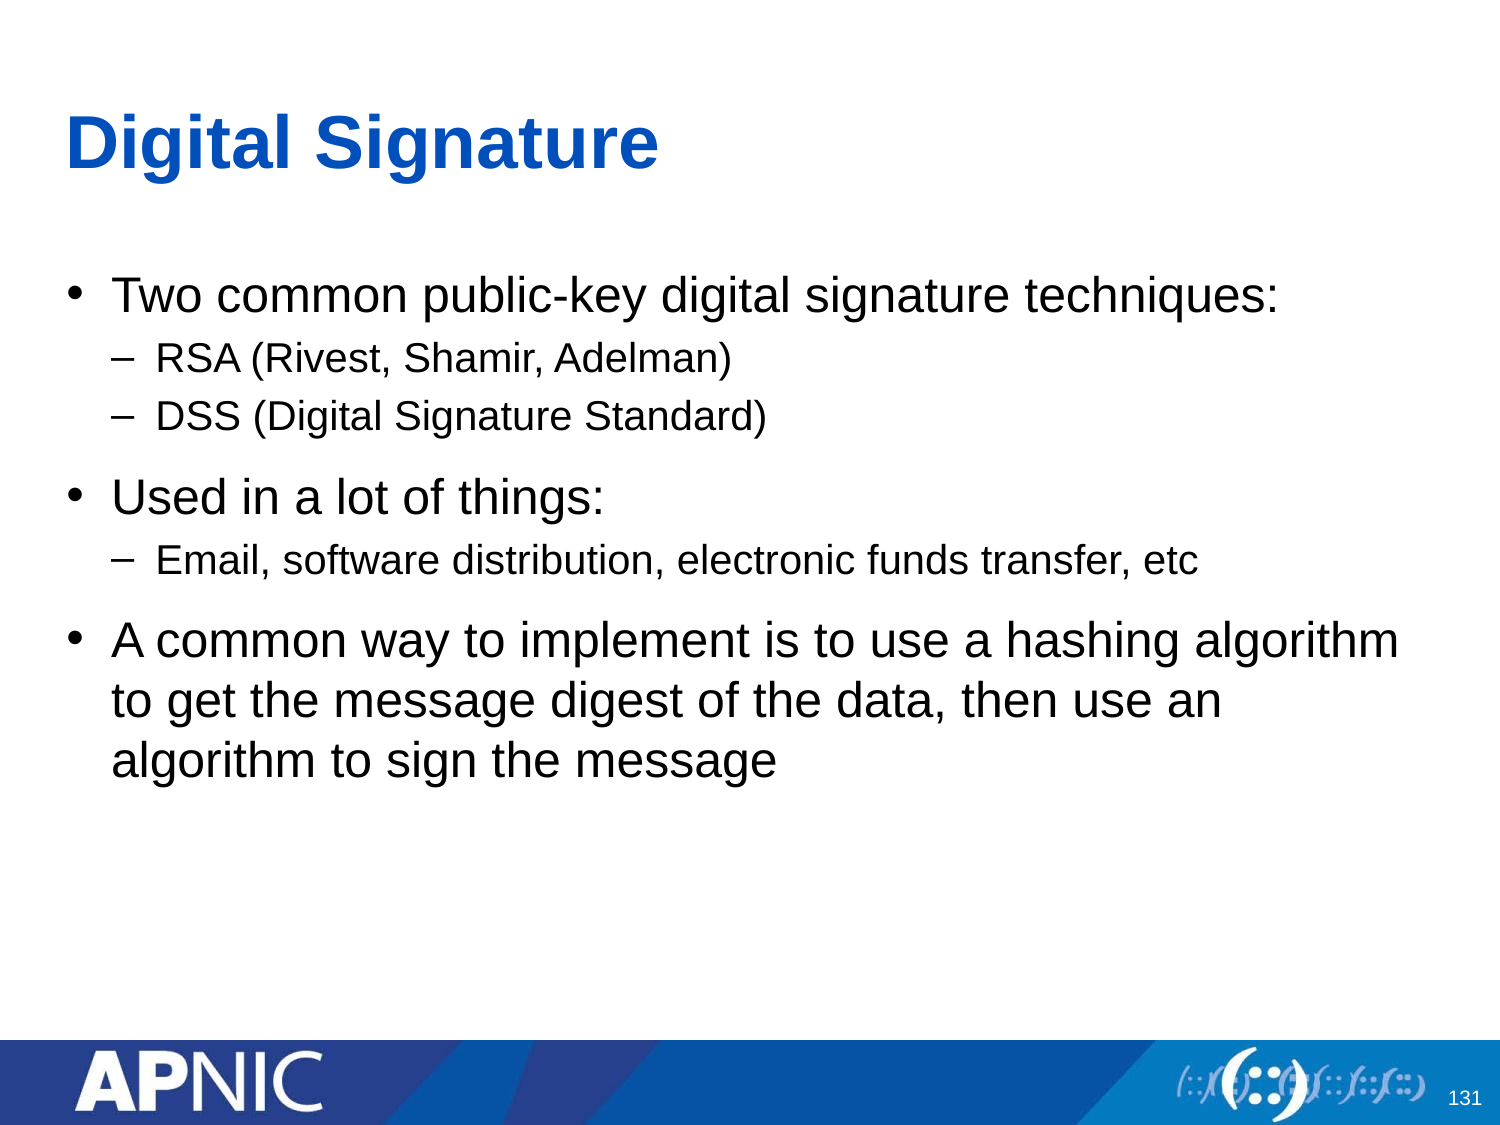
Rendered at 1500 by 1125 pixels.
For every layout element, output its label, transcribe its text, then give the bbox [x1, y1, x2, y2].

slide_number 131 [1435, 1074, 1483, 1110]
list Two common public-key digital signature techniques: RSA (Rivest, Shamir, Adelman) DSS (Digital Signature Standard) Used in a lot of things: Email, software distribution, electronic funds transfer, etc A common way to implement is to use a hashing algorithm to get the message digest of the data, then use an algorithm to sign the message [66, 262, 1437, 1012]
picture [0, 1040, 1500, 1125]
title Digital Signature [64, 45, 1436, 233]
